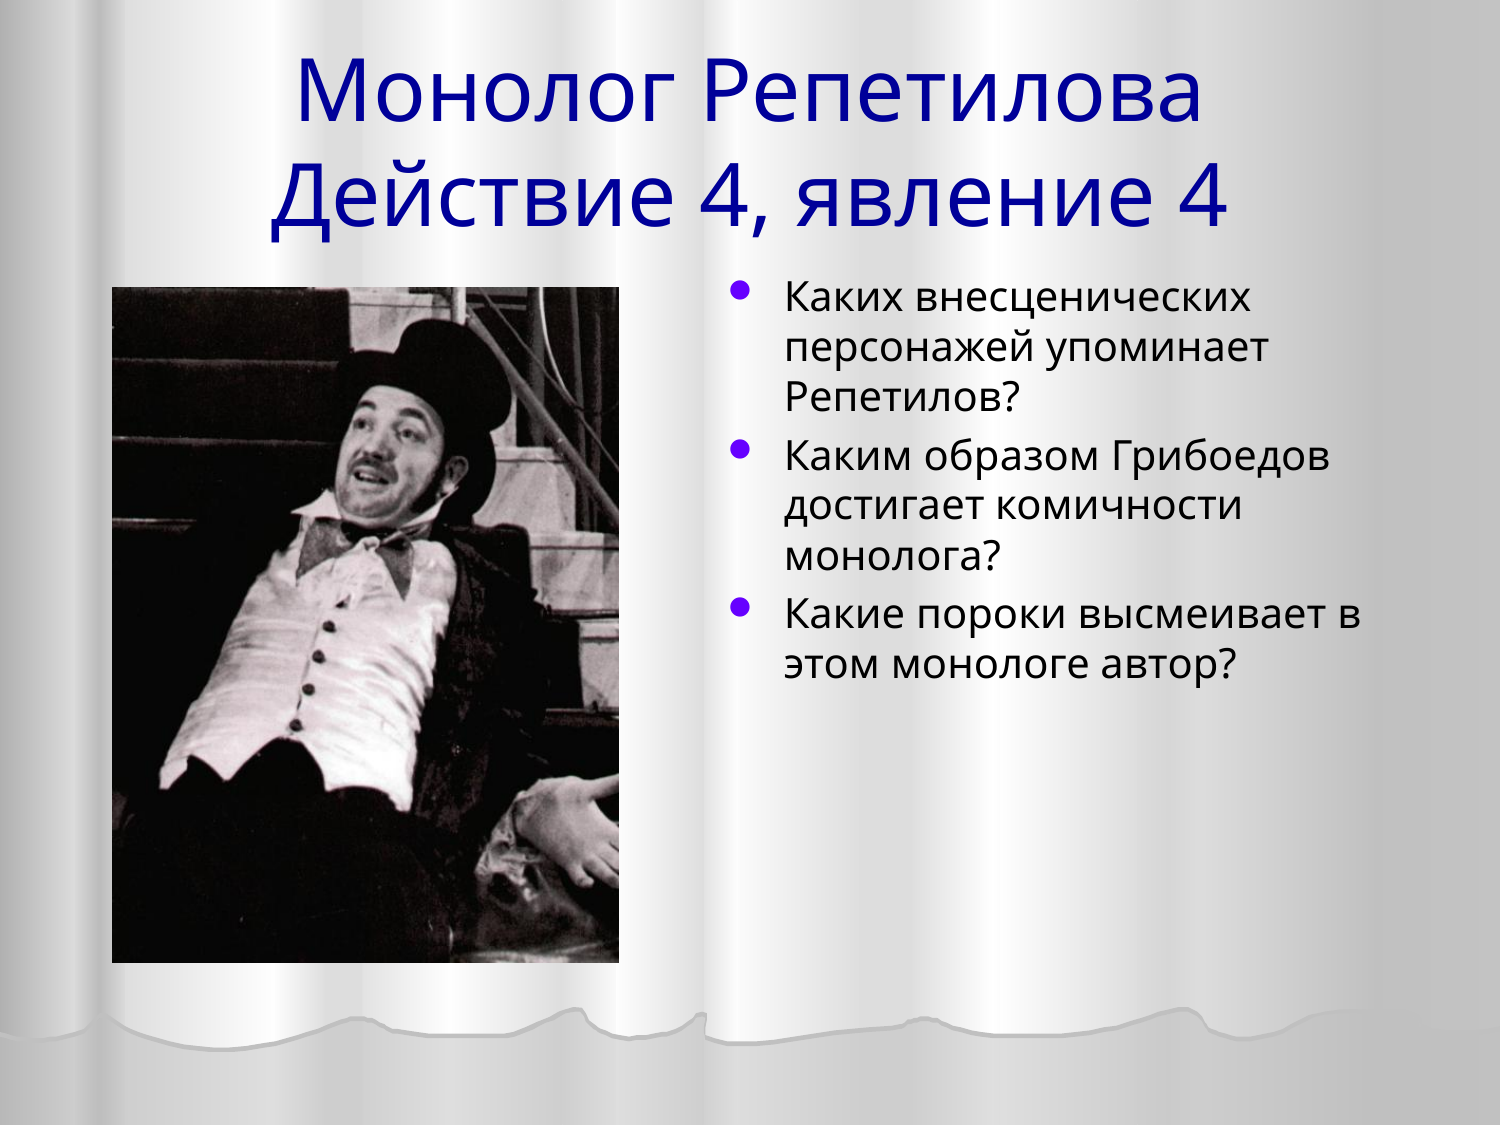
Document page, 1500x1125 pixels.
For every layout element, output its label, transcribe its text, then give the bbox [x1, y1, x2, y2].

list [112, 287, 619, 963]
list Каких внесценических персонажей упоминает Репетилов? Каким образом Грибоедов достигает комичности монолога? Какие пороки высмеивает в этом монологе автор? [712, 262, 1426, 1006]
title Монолог Репетилова Действие 4, явление 4 [74, 45, 1426, 233]
